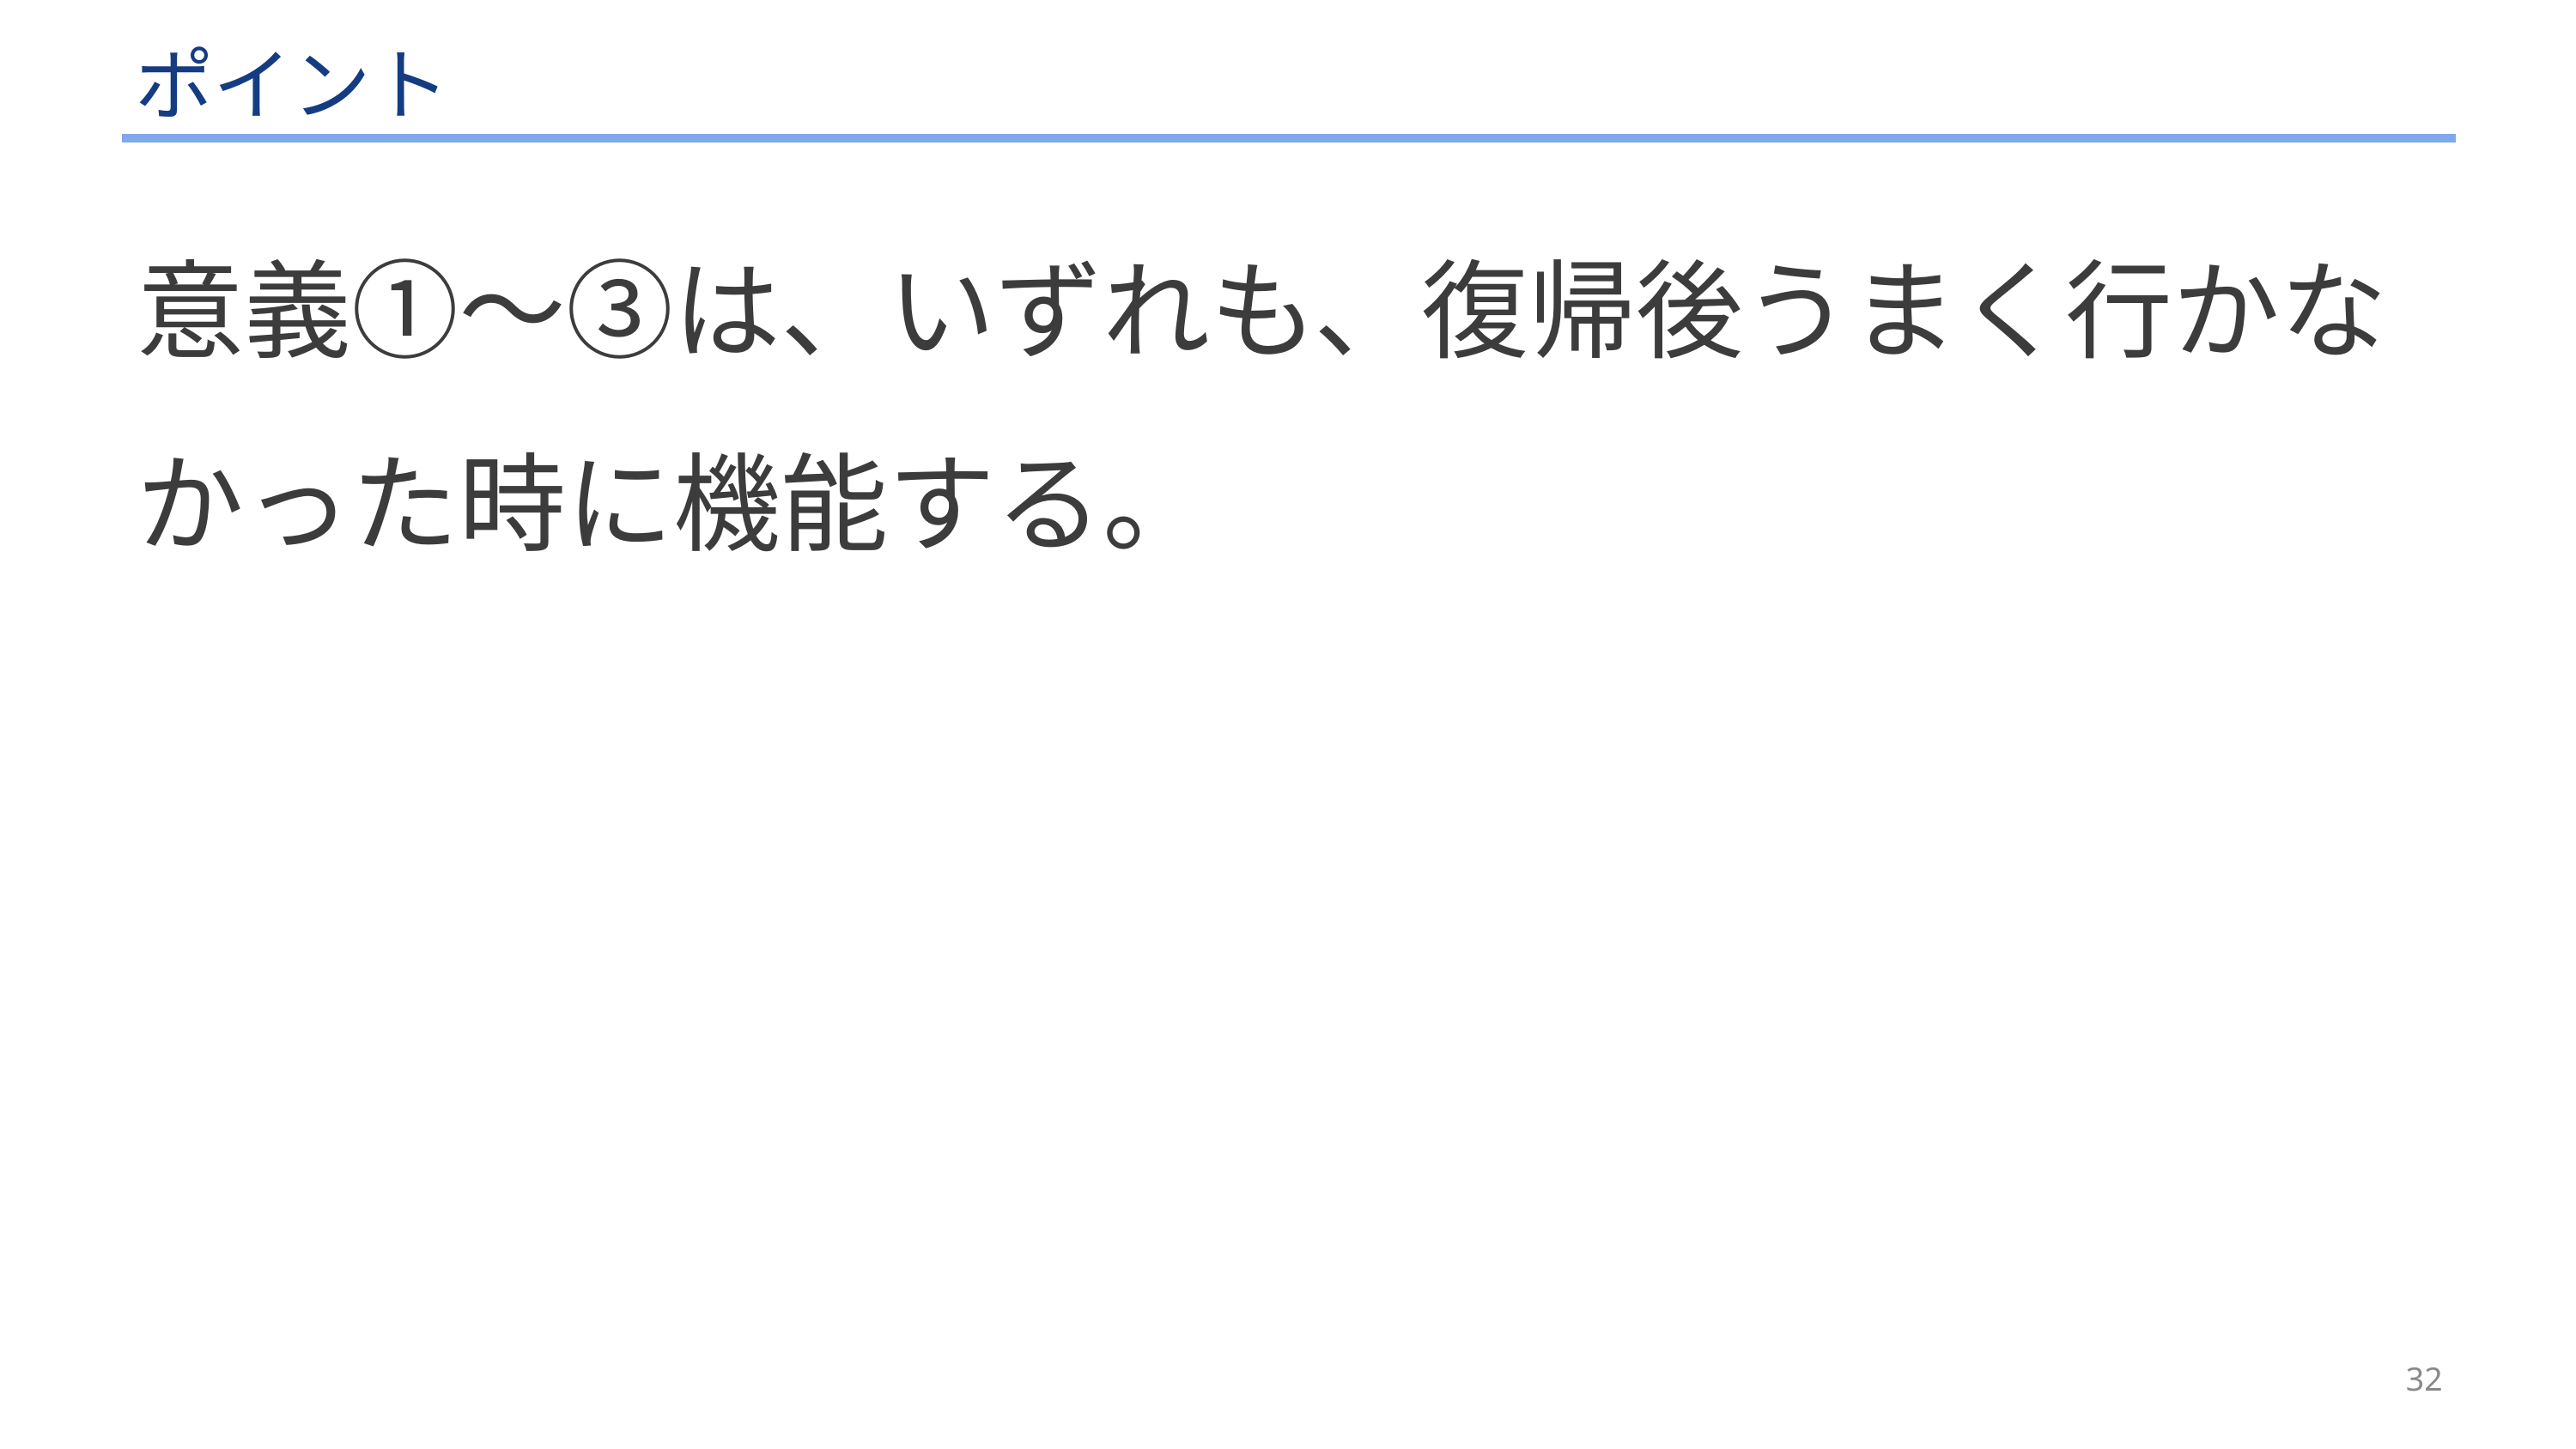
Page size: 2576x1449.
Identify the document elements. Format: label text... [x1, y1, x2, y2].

slide_number 32 [2337, 1342, 2456, 1420]
title ポイント [122, 39, 2454, 139]
list 意義①～③は、いずれも、復帰後うまく行かなかった時に機能する。 [124, 171, 2456, 1317]
